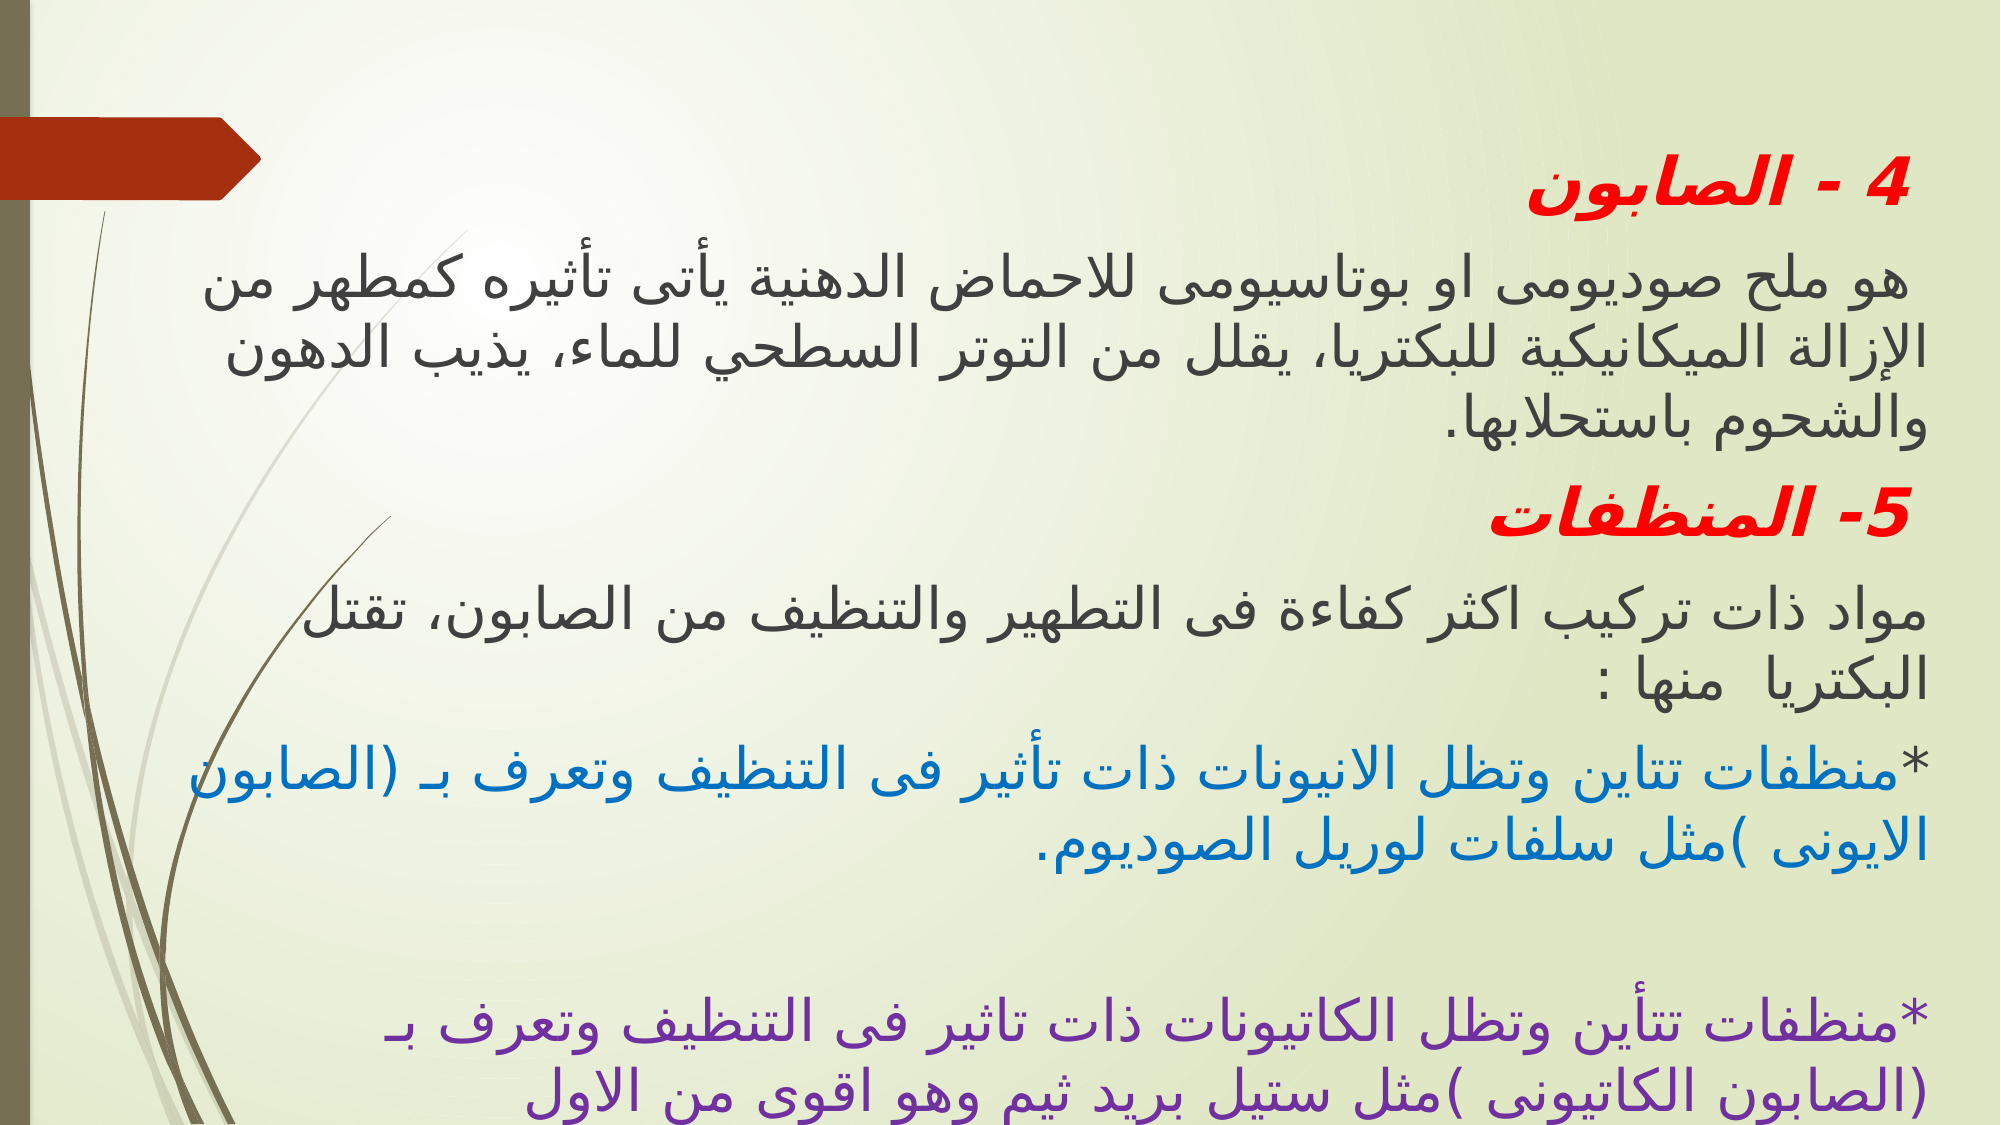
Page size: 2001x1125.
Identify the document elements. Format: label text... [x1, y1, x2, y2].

list 4 - الصابون هو ملح صوديومى او بوتاسيومى للاحماض الدهنية يأتى تأثيره كمطهر من الإزالة الميكانيكية للبكتريا، يقلل من التوتر السطحي للماء، يذيب الدهون والشحوم باستحلابها. 5- المنظفات مواد ذات تركيب اكثر كفاءة فى التطهير والتنظيف من الصابون، تقتل البكتريا منها : *منظفات تتاين وتظل الانيونات ذات تأثير فى التنظيف وتعرف بـ (الصابون الايونى )مثل سلفات لوريل الصوديوم. *منظفات تتأين وتظل الكاتيونات ذات تاثير فى التنظيف وتعرف بـ (الصابون الكاتيونى )مثل ستيل بريد ثيم وهو اقوى من الاول *منظفات لا تتأين ولا تبيد البكتريا [163, 130, 1946, 890]
